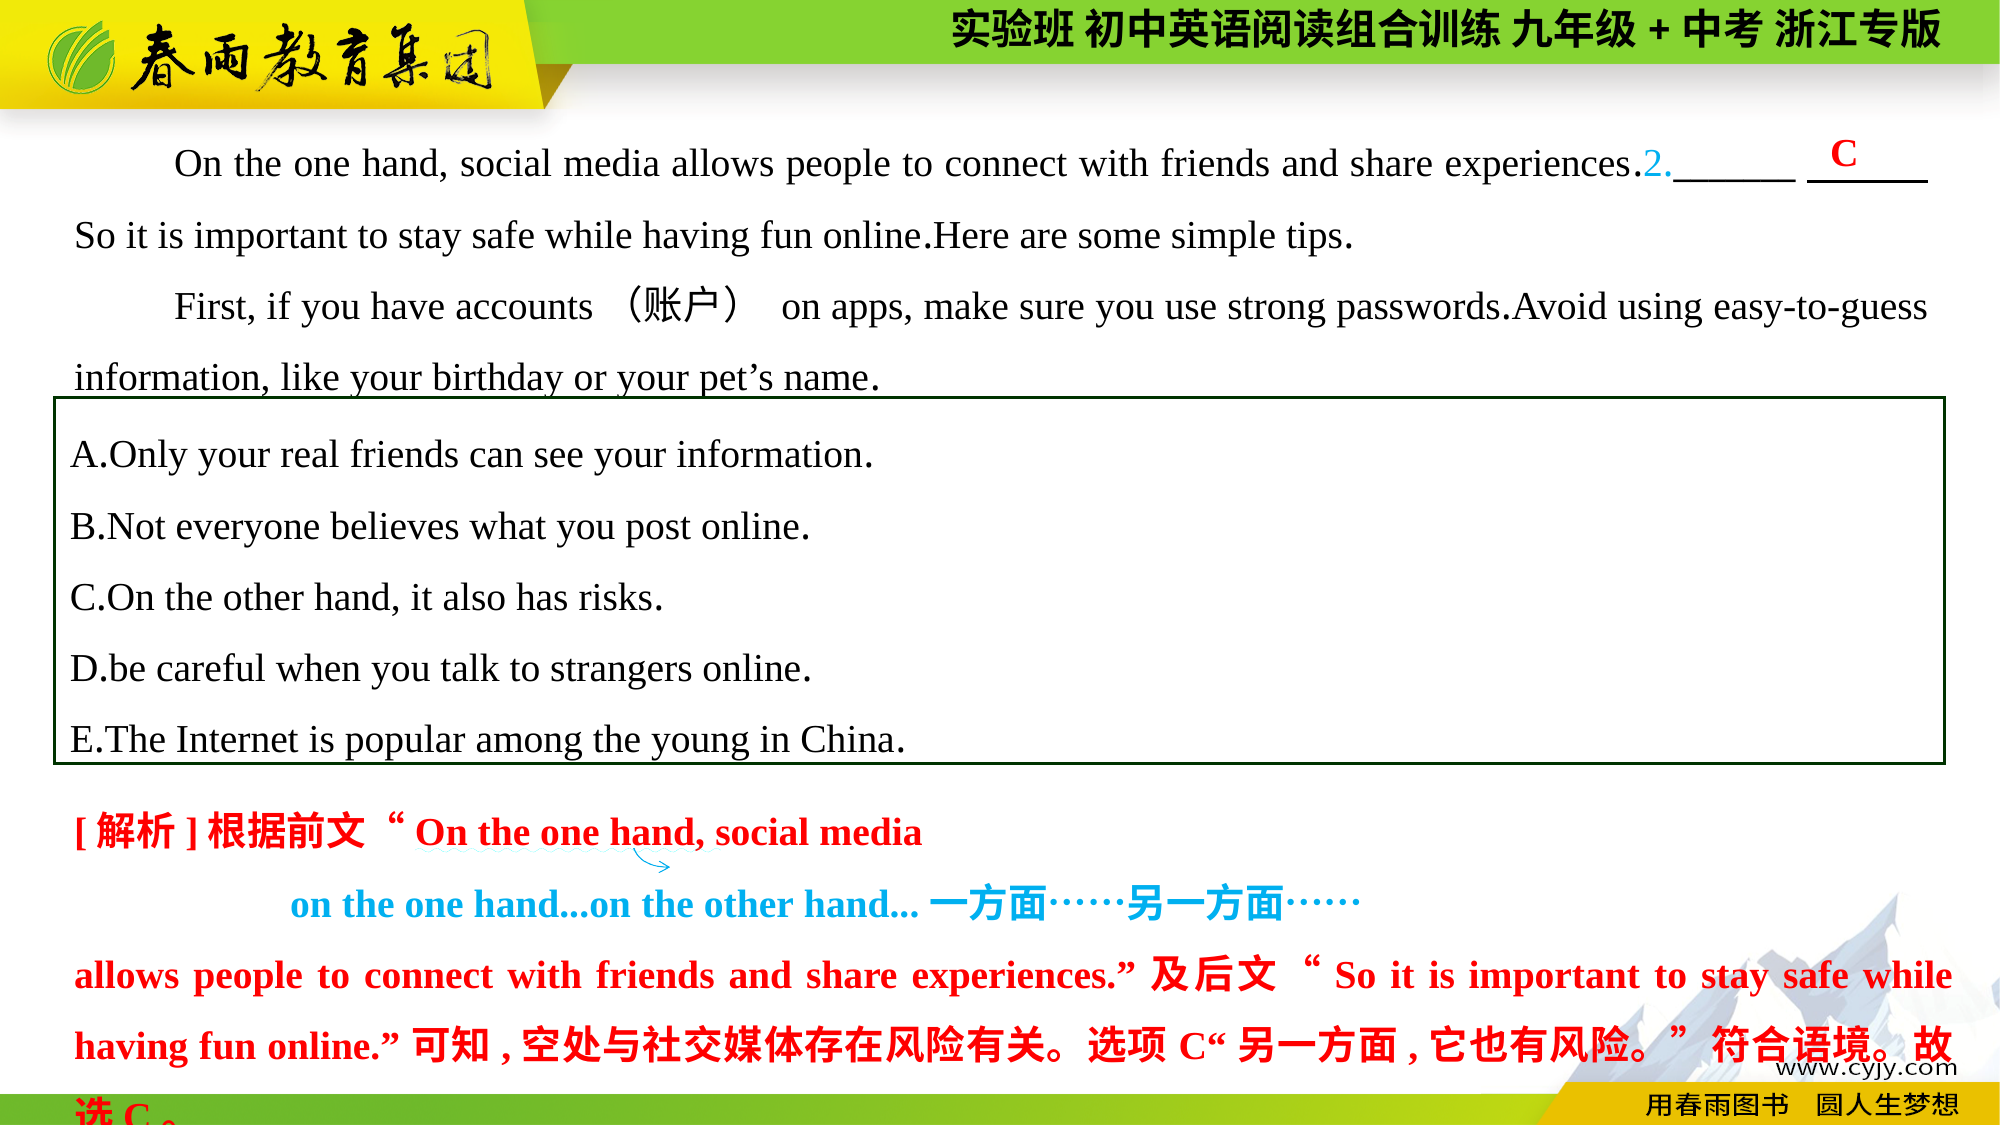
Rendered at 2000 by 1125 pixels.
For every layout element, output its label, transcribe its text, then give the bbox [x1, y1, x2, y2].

picture [633, 848, 670, 873]
picture [0, 0, 2000, 1125]
text_box C [1815, 119, 1874, 182]
list On the one hand, social media allows people to connect with friends and share experiences.2._______ So it is important to stay safe while having fun online.Here are some simple tips. First, if you have accounts（账户） on apps, make sure you use strong passwords.Avoid using easy-to-guess information, like your birthday or your pet’s name. [59, 106, 1944, 397]
text_box [解析]根据前文“On the one hand, social media on the one hand...on the other hand...一方面……另一方面…… allows people to connect with friends and share experiences.”及后文“So it is important to stay safe while having fun online.”可知,空处与社交媒体存在风险有关。选项C“另一方面,它也有风险。”符合语境。故选C。 [59, 775, 1969, 1125]
text_box [54, 397, 1945, 764]
text_box A.Only your real friends can see your information. B.Not everyone believes what you post online. C.On the other hand, it also has risks. D.be careful when you talk to strangers online. E.The Internet is popular among the young in China. [54, 764, 1939, 769]
